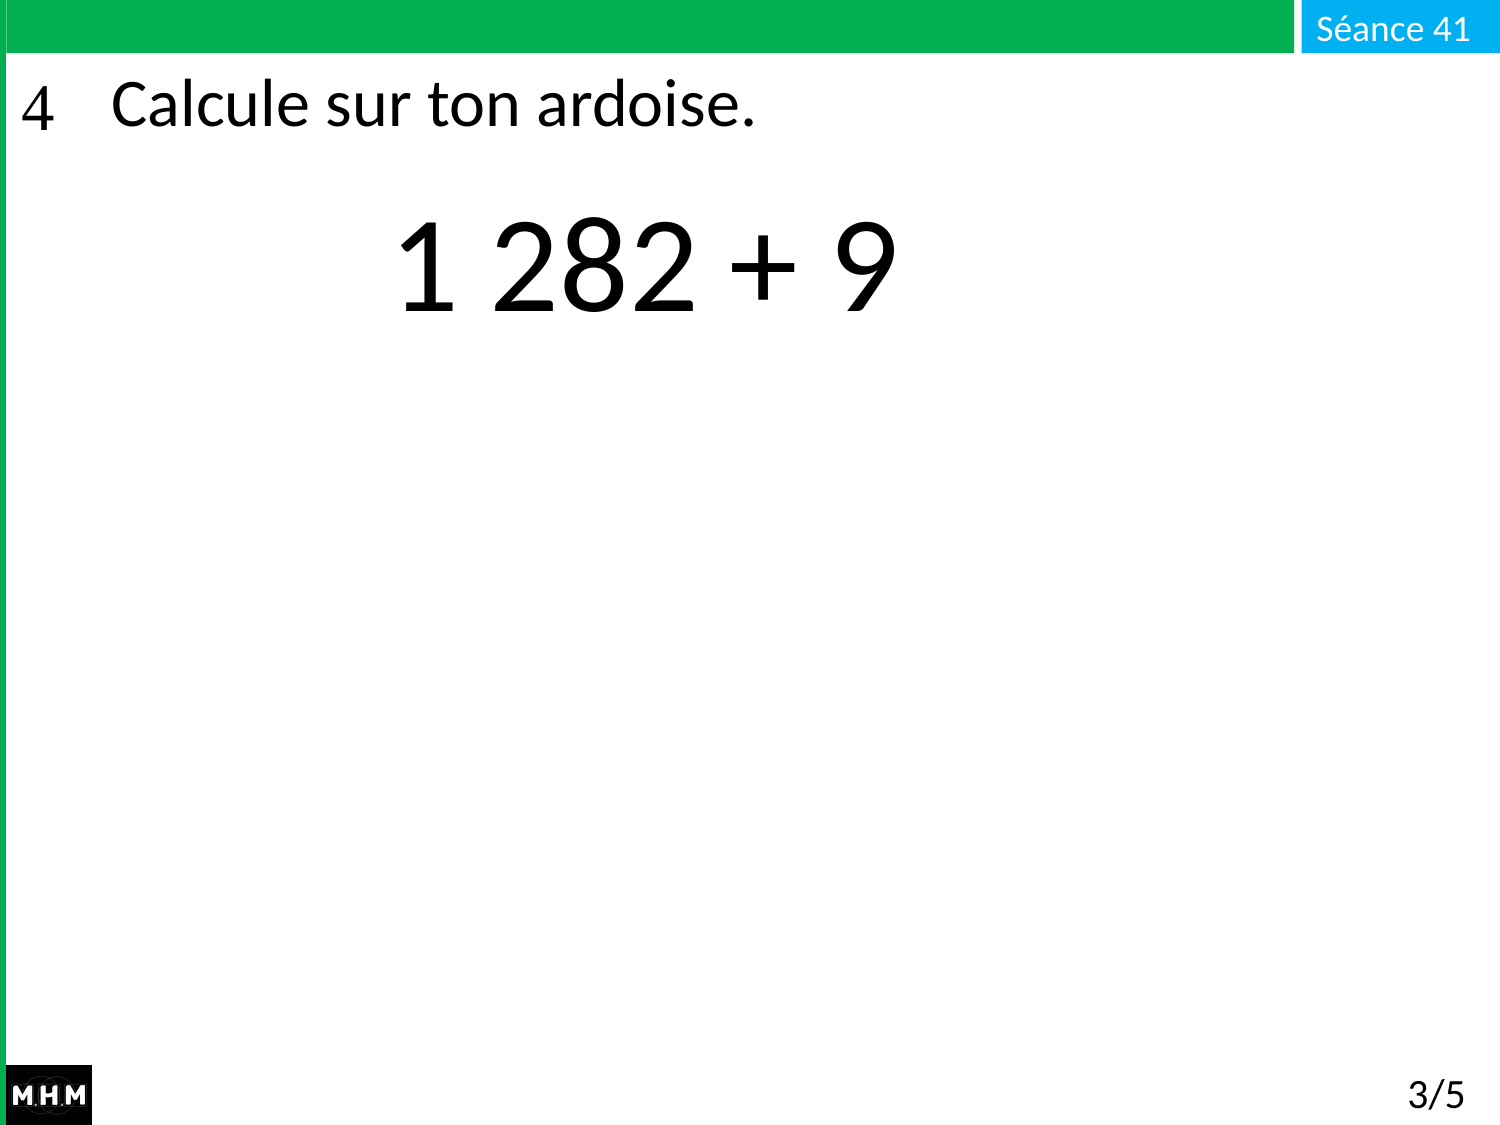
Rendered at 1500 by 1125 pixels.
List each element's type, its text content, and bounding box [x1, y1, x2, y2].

picture [6, 1065, 92, 1125]
title Calcule sur ton ardoise. [96, 60, 1391, 150]
text_box 1 282 + 9 [365, 166, 924, 346]
list 3/5 [1373, 1064, 1500, 1125]
